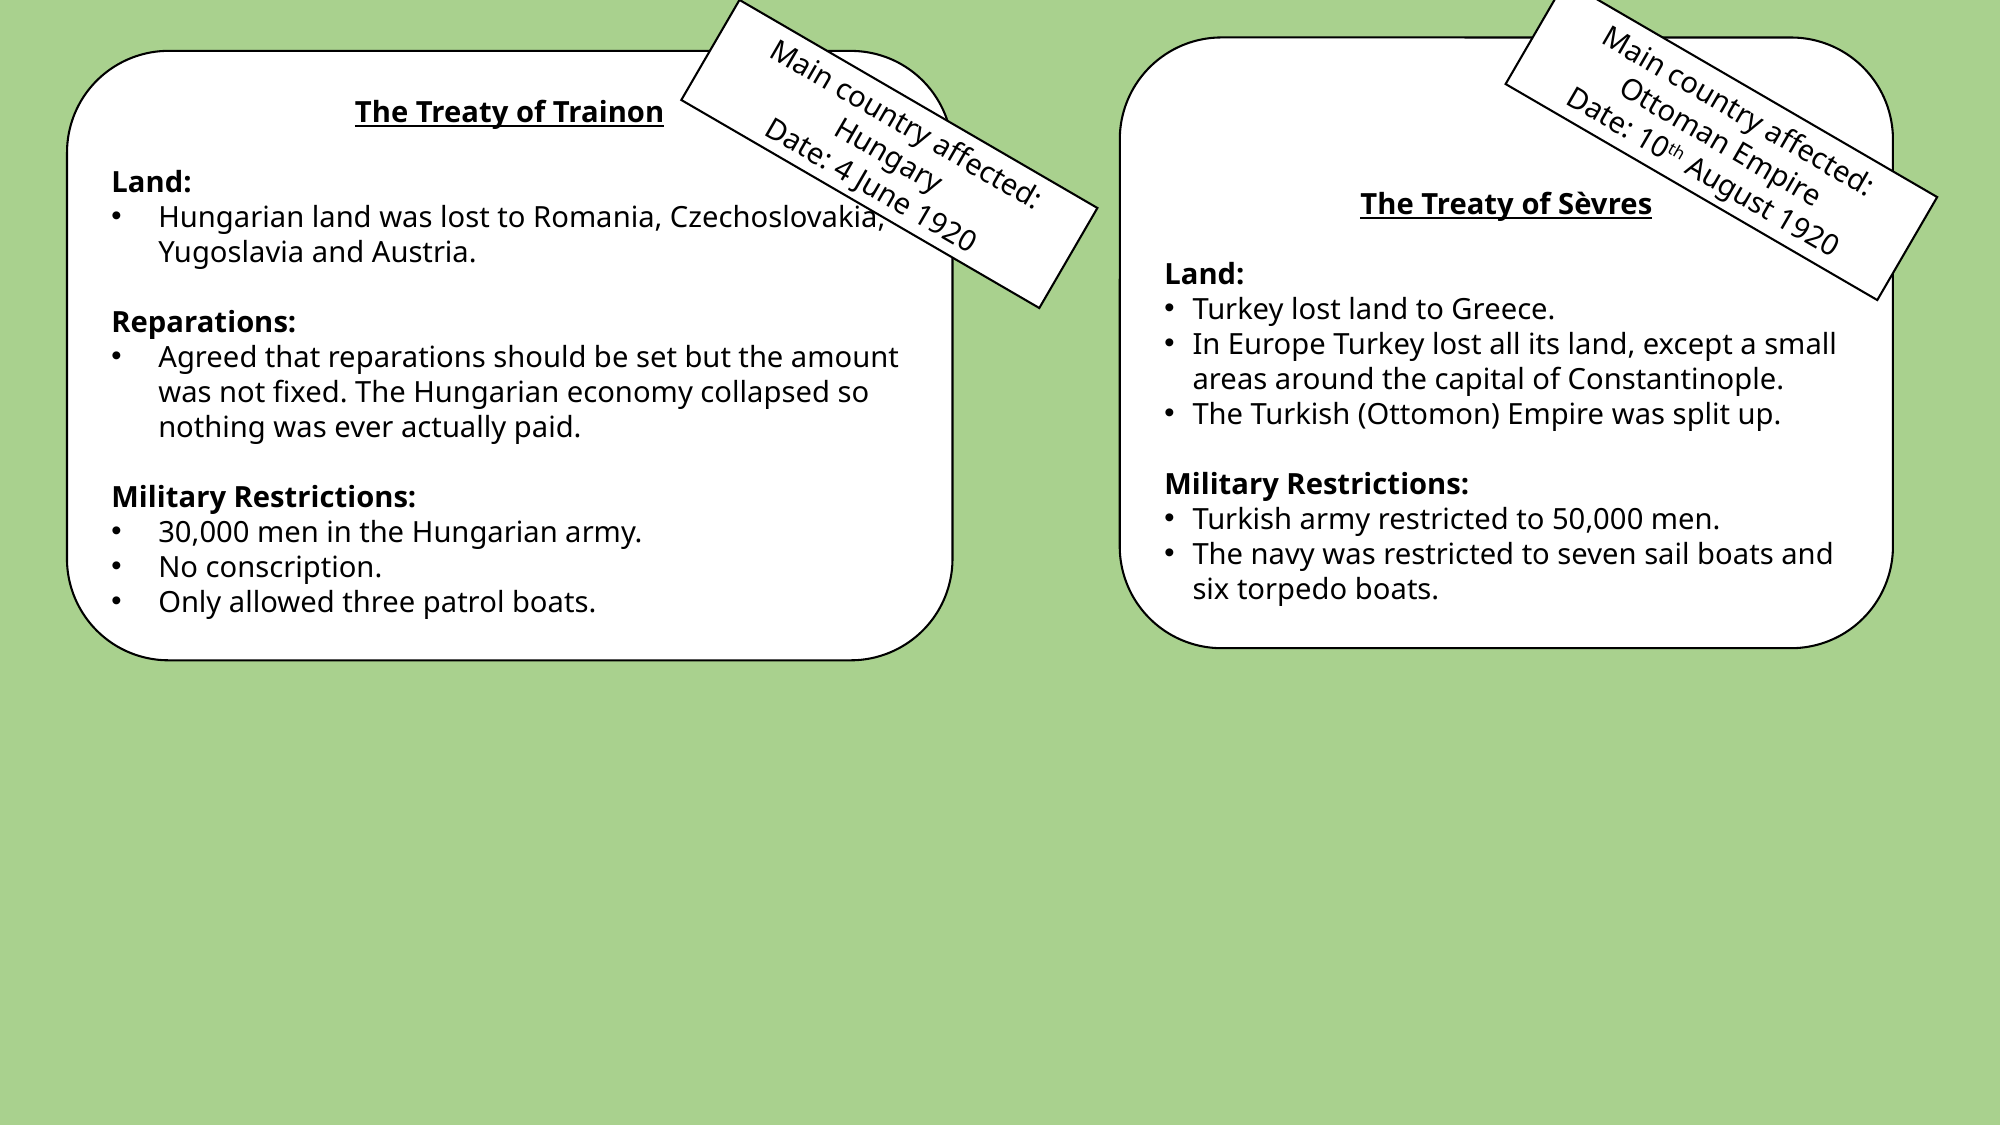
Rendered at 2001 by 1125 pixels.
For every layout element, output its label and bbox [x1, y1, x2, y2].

text_box [1119, 37, 1937, 649]
text_box [66, 50, 1097, 661]
